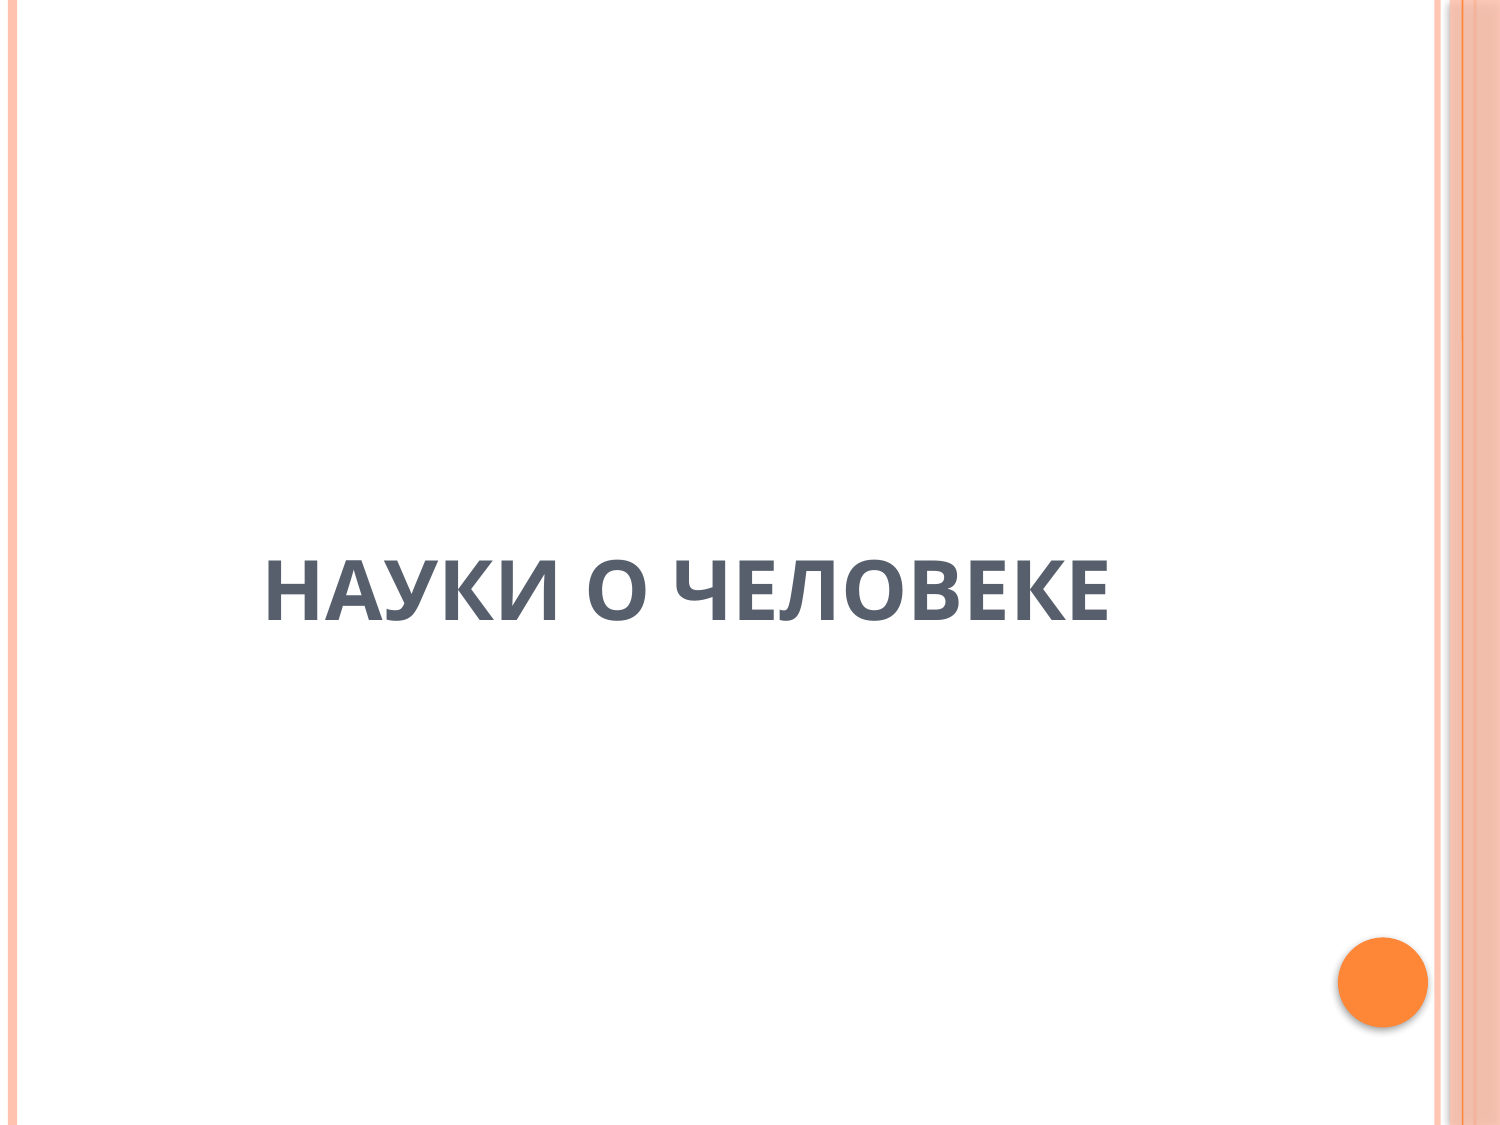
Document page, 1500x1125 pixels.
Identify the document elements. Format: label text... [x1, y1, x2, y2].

title Науки о человеке [75, 45, 1300, 645]
